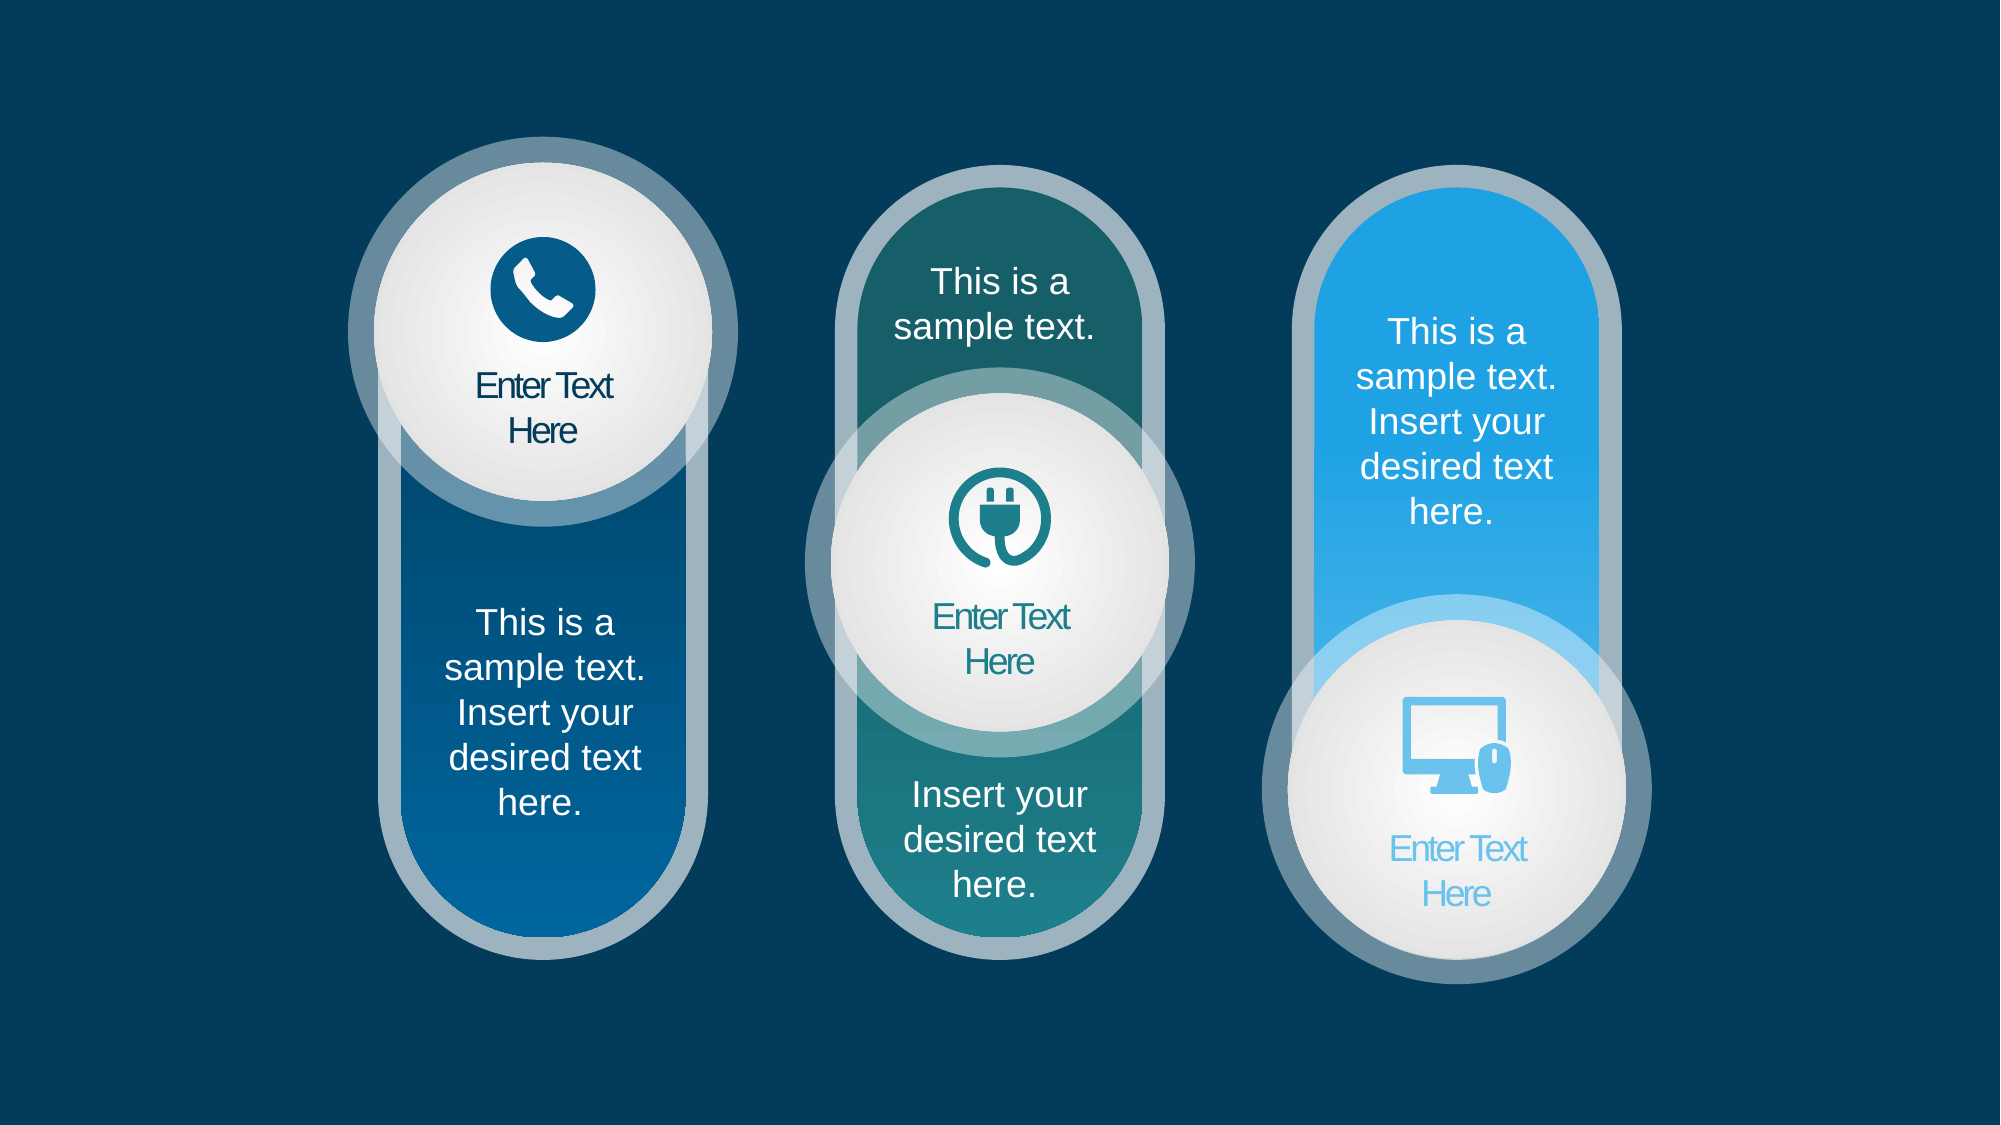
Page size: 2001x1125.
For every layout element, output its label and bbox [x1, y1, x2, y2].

text_box [1261, 164, 1652, 985]
text_box [804, 164, 1195, 960]
text_box [347, 136, 738, 960]
